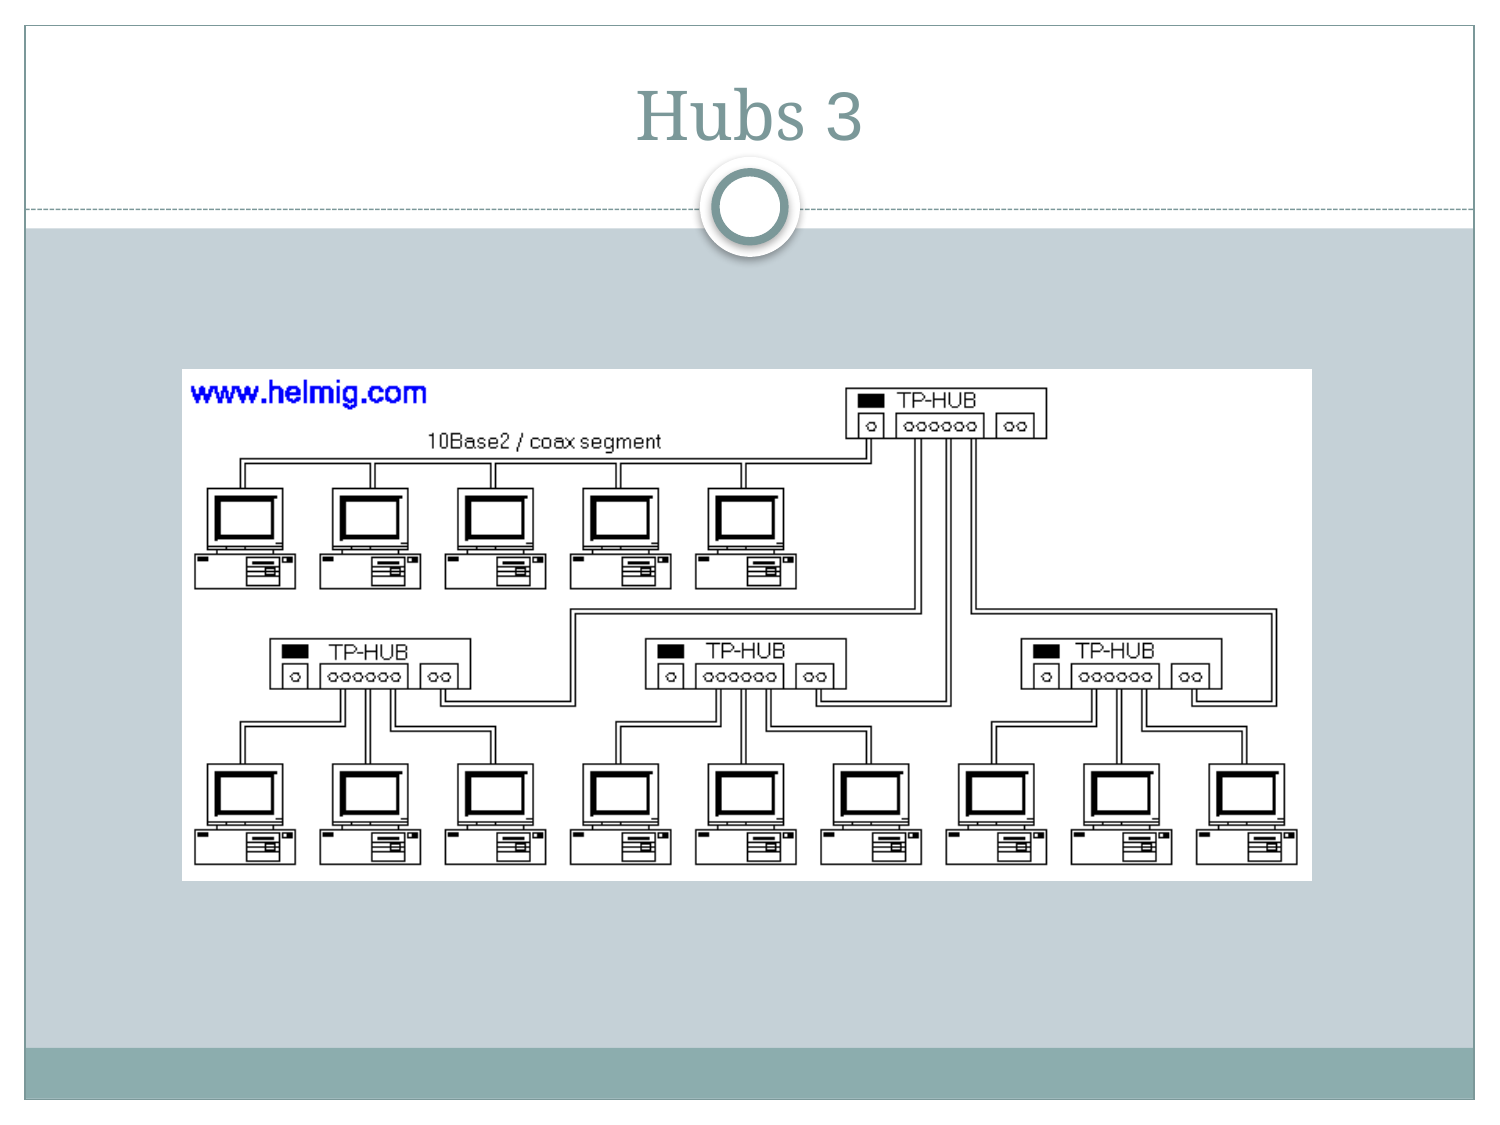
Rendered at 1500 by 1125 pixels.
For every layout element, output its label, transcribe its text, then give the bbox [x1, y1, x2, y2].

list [182, 369, 1312, 882]
title 3 Hubs [49, 37, 1450, 162]
